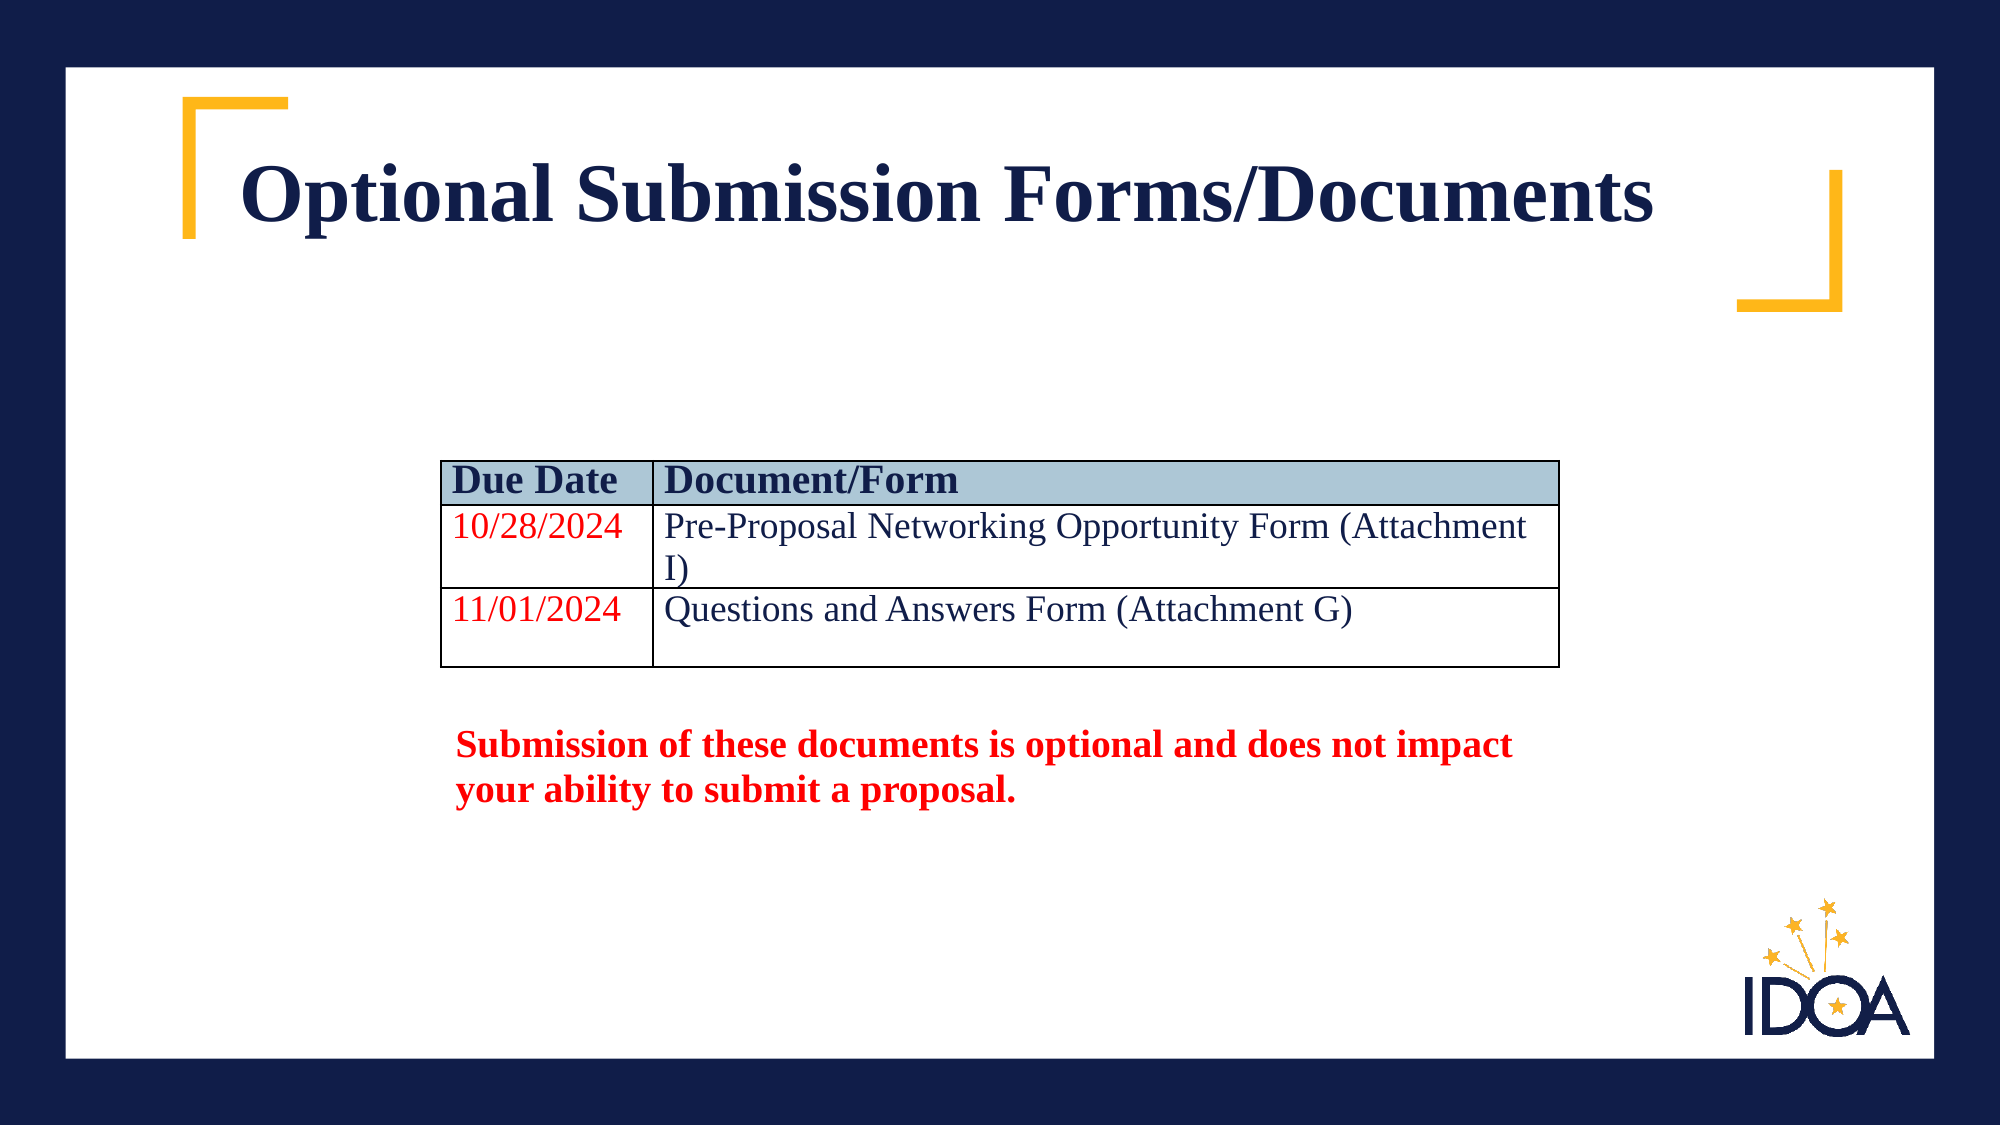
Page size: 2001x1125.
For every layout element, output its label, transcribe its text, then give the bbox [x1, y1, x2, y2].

table_cell Pre-Proposal Networking Opportunity Form (Attachment I) [654, 506, 1558, 587]
table_cell 11/01/2024 [442, 589, 652, 666]
picture [1702, 857, 1959, 1114]
table_cell Questions and Answers Form (Attachment G) [654, 589, 1558, 666]
table_header Due Date [442, 462, 652, 504]
table_header Document/Form [654, 462, 1558, 504]
title Optional Submission Forms/Documents [225, 142, 1800, 279]
list Submission of these documents is optional and does not impact your ability to submit a proposal. [440, 714, 1560, 851]
table_cell 10/28/2024 [442, 506, 652, 587]
